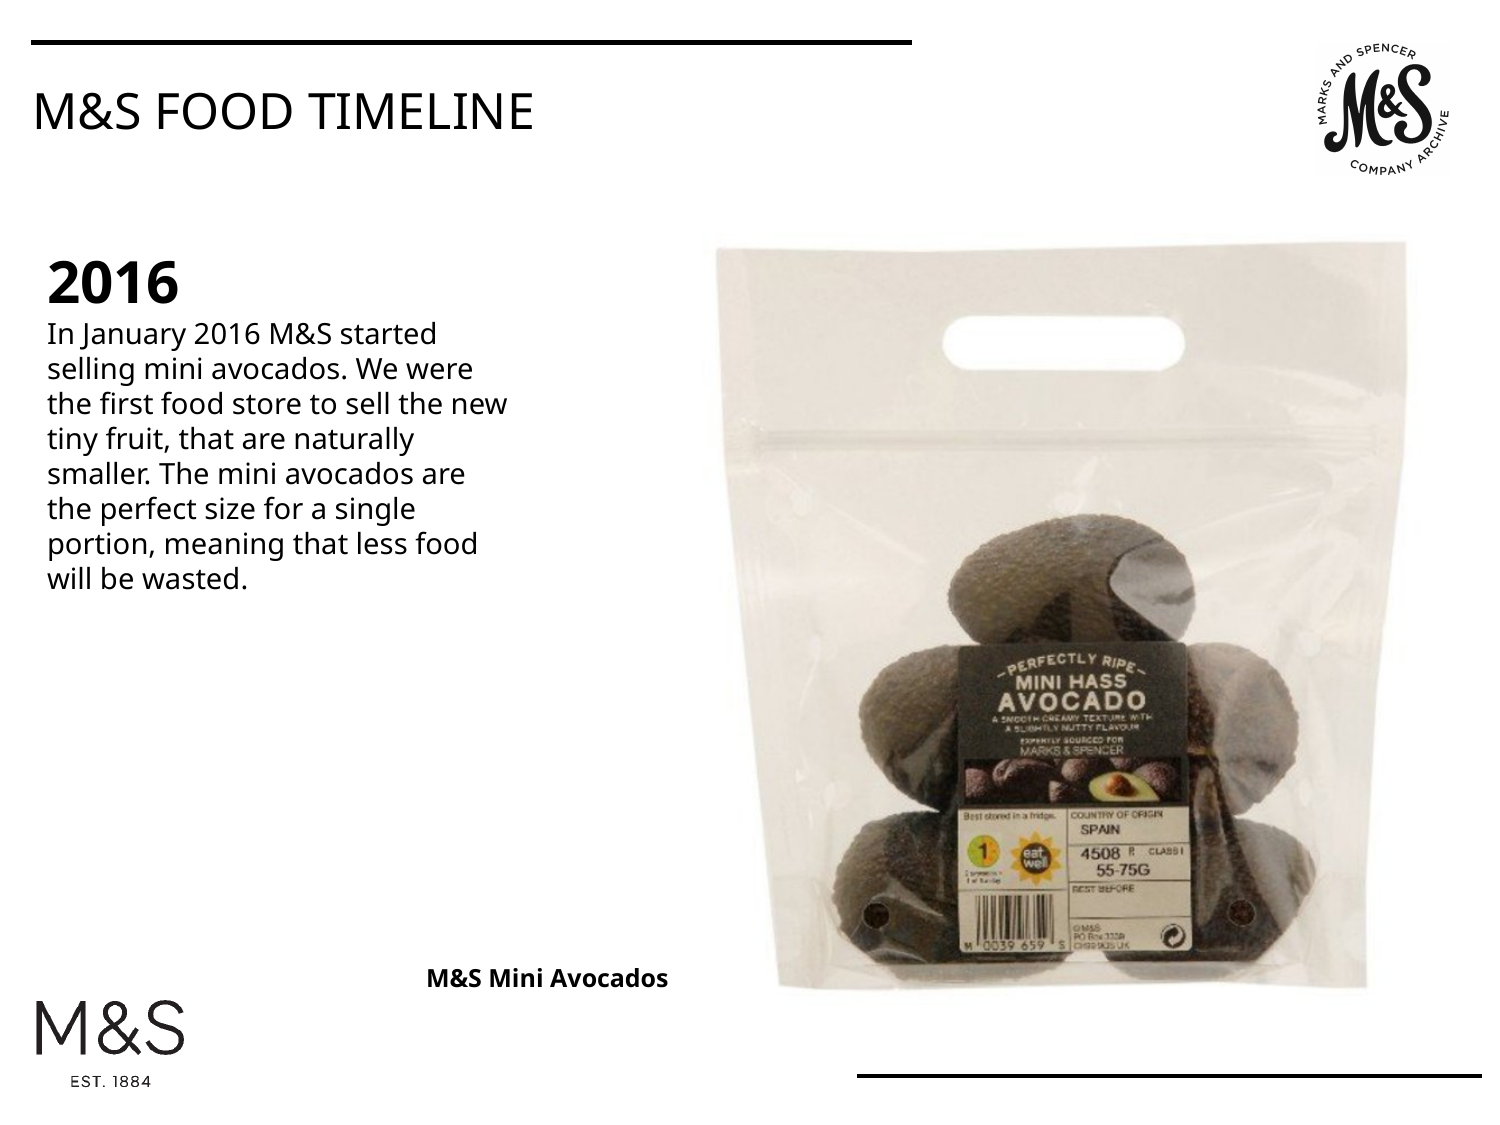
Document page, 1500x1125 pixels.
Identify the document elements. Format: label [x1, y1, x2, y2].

text_box [17, 42, 1483, 1093]
